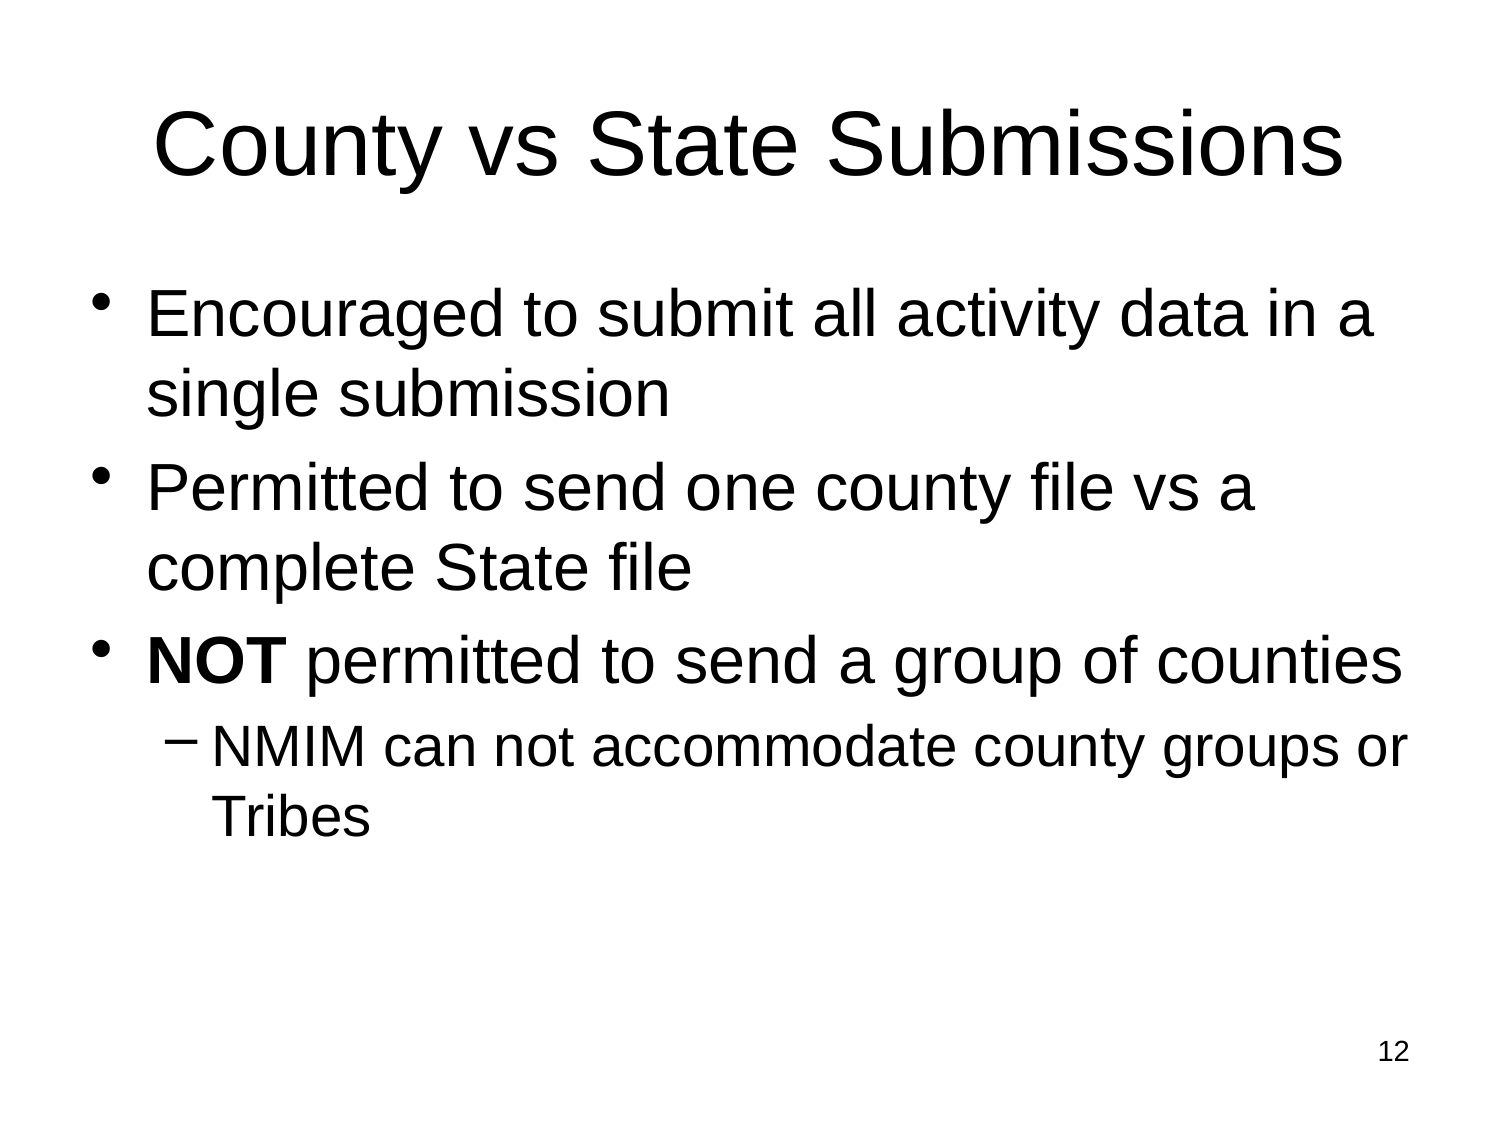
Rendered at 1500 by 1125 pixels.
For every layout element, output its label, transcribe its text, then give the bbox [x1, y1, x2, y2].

title County vs State Submissions [74, 44, 1426, 233]
slide_number 12 [1074, 1024, 1426, 1103]
list Encouraged to submit all activity data in a single submission Permitted to send one county file vs a complete State file NOT permitted to send a group of counties NMIM can not accommodate county groups or Tribes [74, 262, 1426, 1006]
